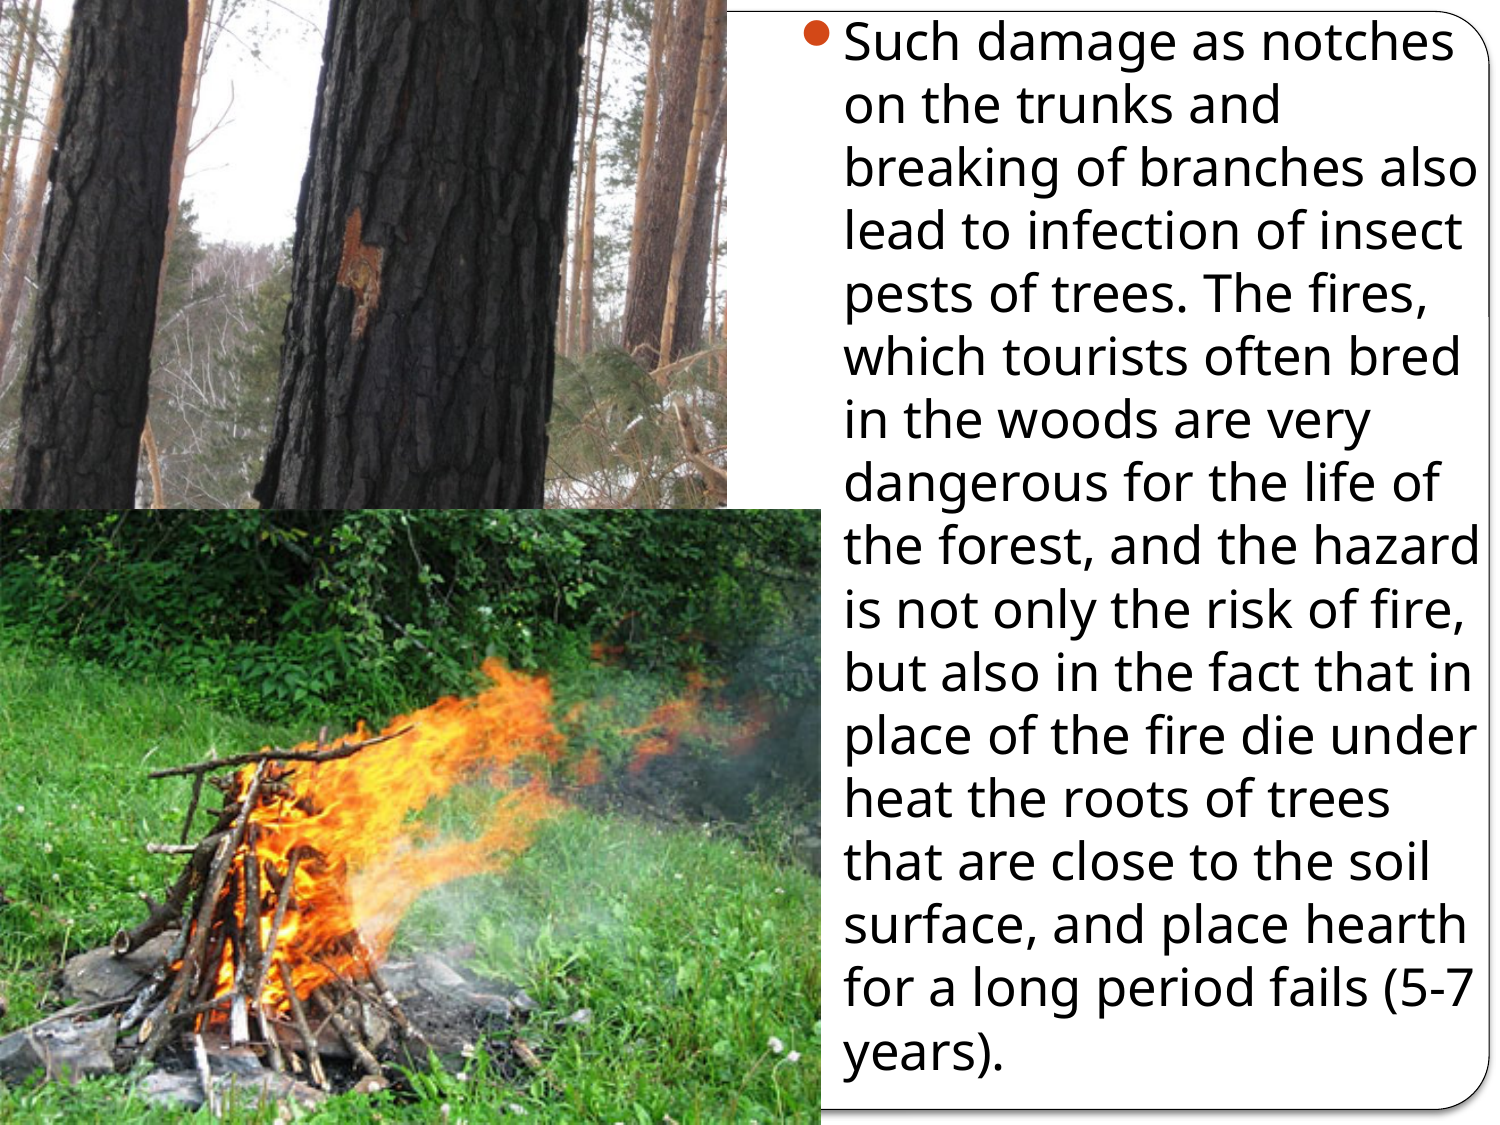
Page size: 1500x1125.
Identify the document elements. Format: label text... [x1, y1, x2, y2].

picture [0, 0, 821, 1125]
list Such damage as notches on the trunks and breaking of branches also lead to infection of insect pests of trees. The fires, which tourists often bred in the woods are very dangerous for the life of the forest, and the hazard is not only the risk of fire, but also in the fact that in place of the fire die under heat the roots of trees that are close to the soil surface, and place hearth for a long period fails (5-7 years). [785, 0, 1500, 1125]
